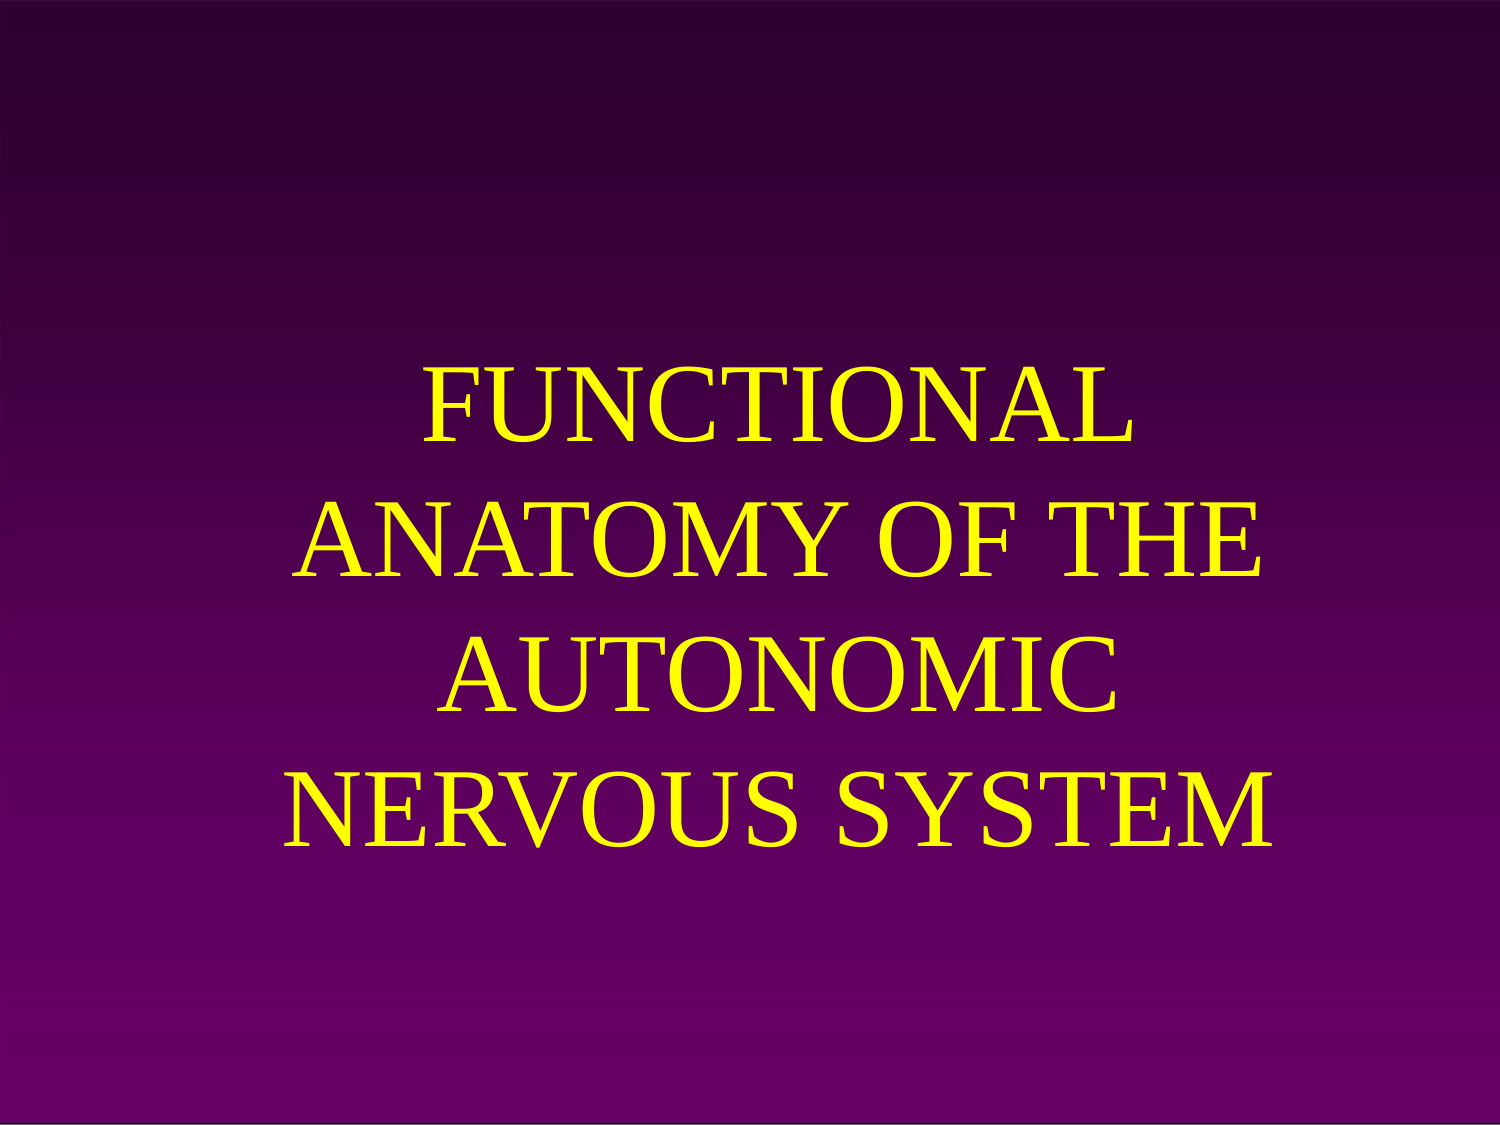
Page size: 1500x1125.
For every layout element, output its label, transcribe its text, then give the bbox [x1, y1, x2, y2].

picture [0, 0, 1500, 1125]
text_box FUNCTIONAL ANATOMY OF THE AUTONOMIC NERVOUS SYSTEM [274, 328, 1282, 869]
